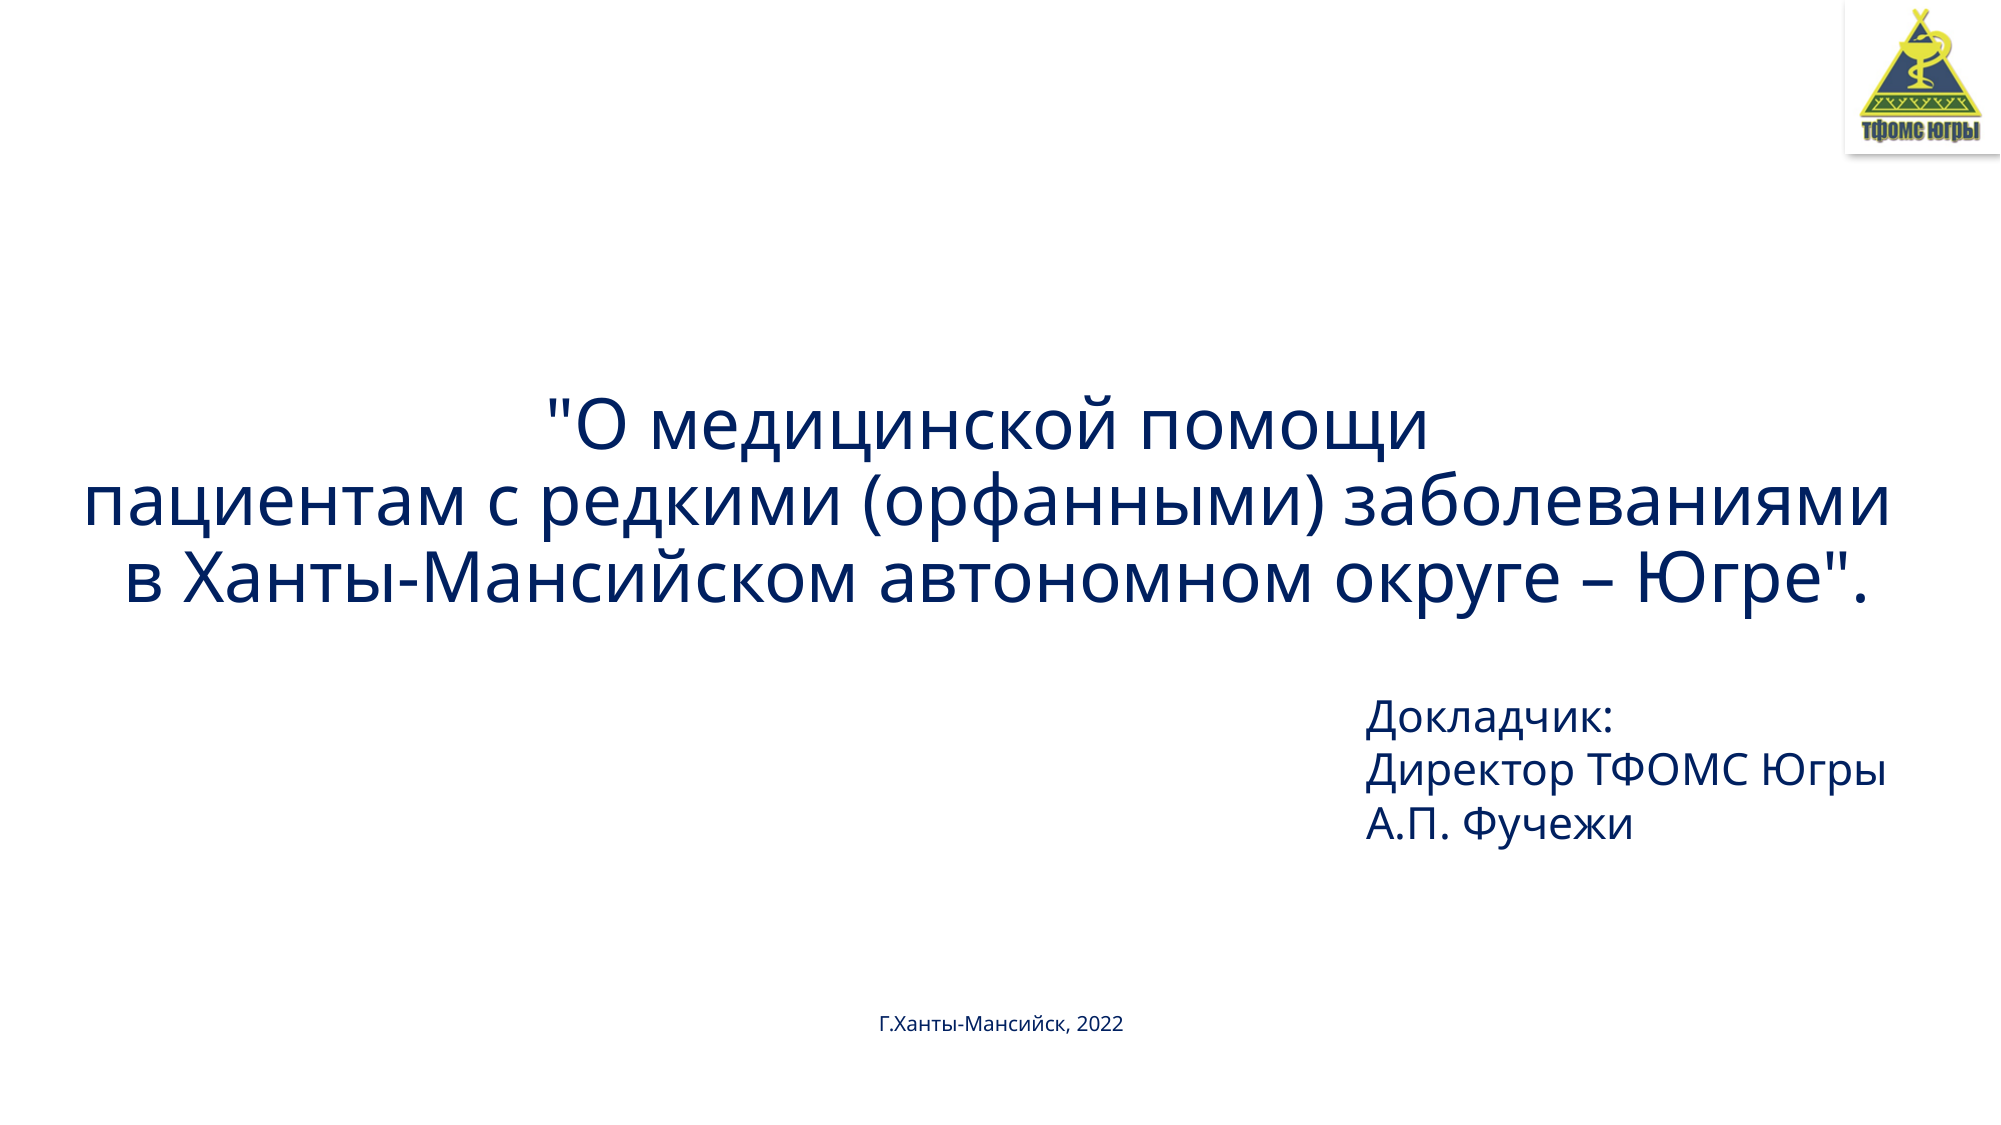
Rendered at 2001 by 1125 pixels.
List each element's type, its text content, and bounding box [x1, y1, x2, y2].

text_box Г.Ханты-Мансийск, 2022 [824, 977, 1179, 1069]
subtitle Докладчик: Директор ТФОМС Югры А.П. Фучежи [1351, 680, 1939, 889]
picture [1845, 0, 2000, 154]
title "О медицинской помощи пациентам с редкими (орфанными) заболеваниями в Ханты-Мансийском автономном округе – Югре". [57, 184, 1939, 625]
